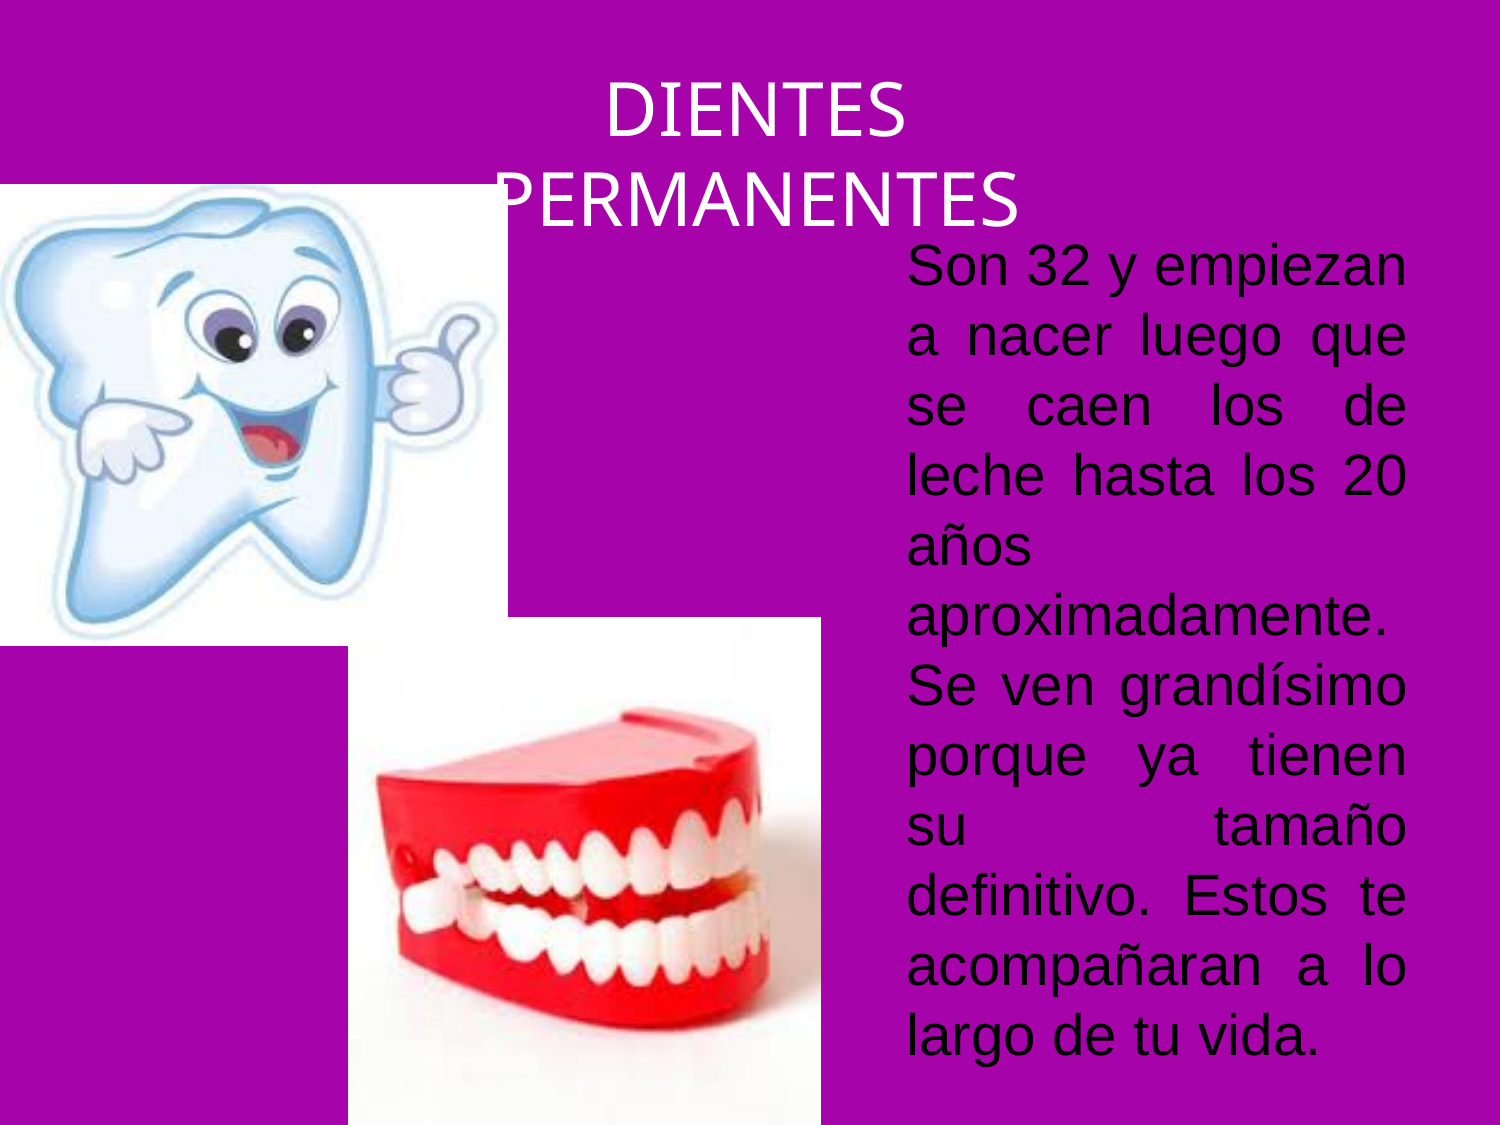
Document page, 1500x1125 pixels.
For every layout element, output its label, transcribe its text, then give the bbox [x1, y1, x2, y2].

text_box Son 32 y empiezan a nacer luego que se caen los de leche hasta los 20 años aproximadamente. Se ven grandísimo porque ya tienen su tamaño definitivo. Estos te acompañaran a lo largo de tu vida. [891, 219, 1424, 1075]
text_box DIENTES PERMANENTES [324, 54, 1187, 250]
picture [0, 184, 822, 1125]
